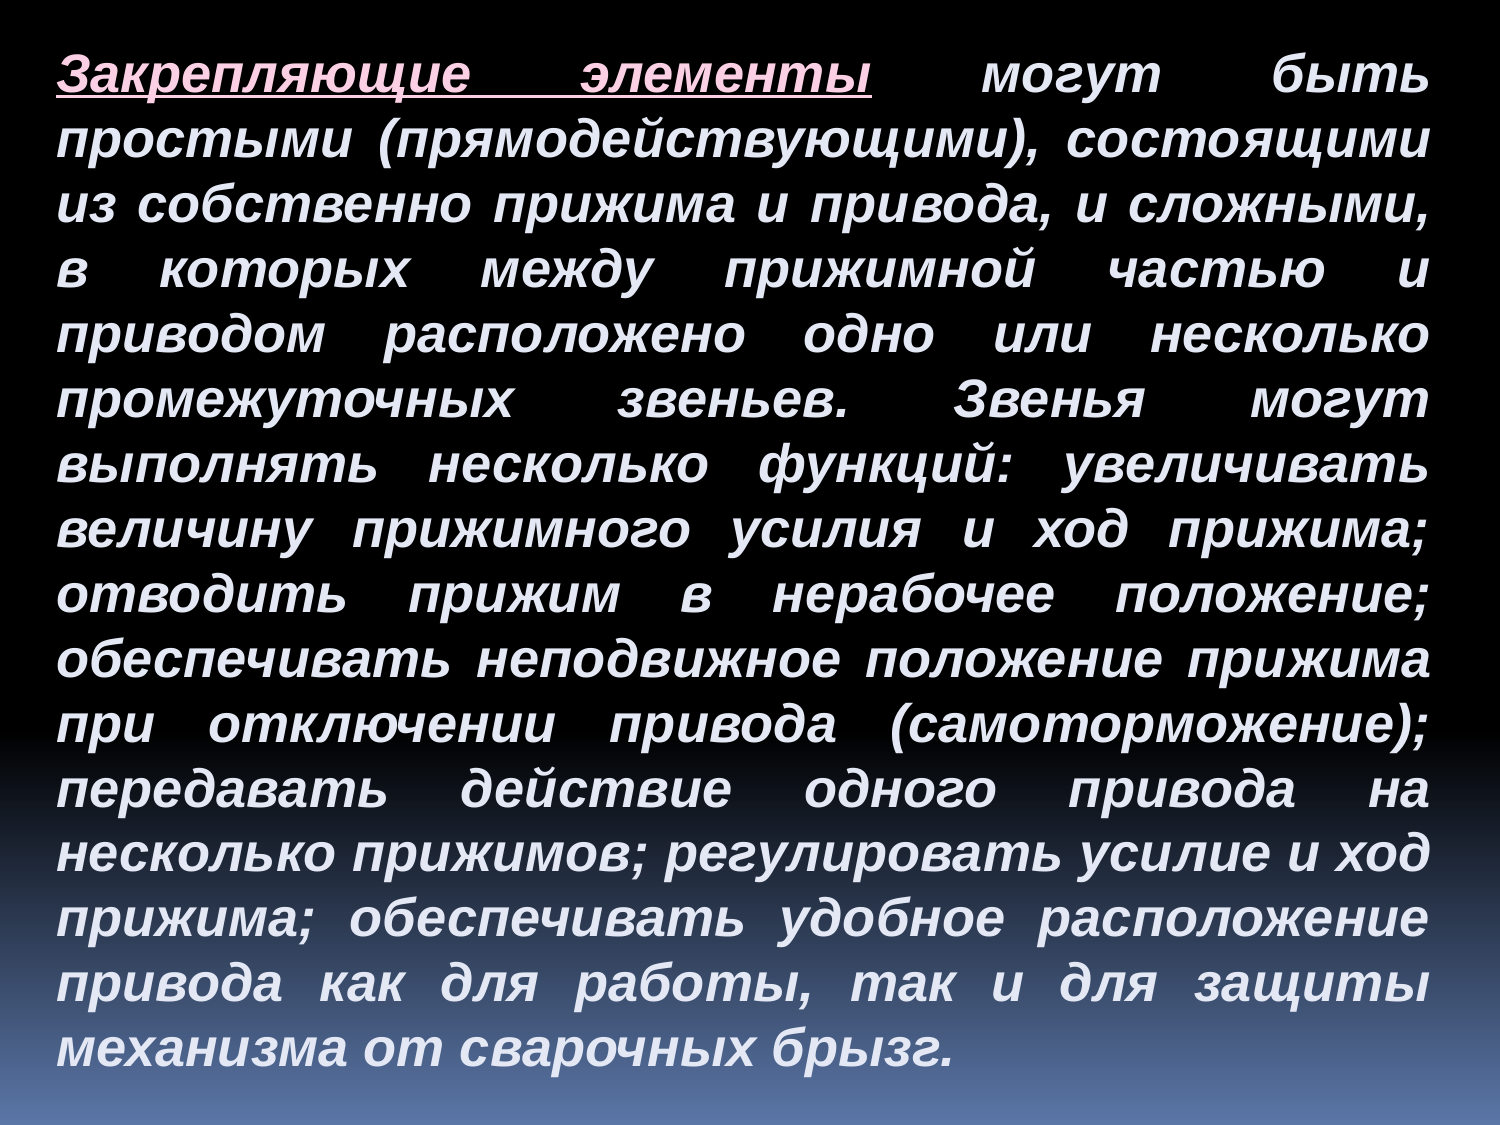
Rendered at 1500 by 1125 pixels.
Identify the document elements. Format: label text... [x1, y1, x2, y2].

text_box Закрепляющие элементы могут быть простыми (прямодействующими), состо­ящими из собственно прижима и при­вода, и сложными, в которых между прижимной частью и приводом распо­ложено одно или несколько промежуточных звеньев. Звенья могут выполнять несколько функций: увеличивать величину прижимного усилия и ход прижима; отводить прижим в не­рабочее положение; обеспечивать неподвижное положение при­жима при отключении привода (самоторможение); передавать дей­ствие одного привода на несколько прижимов; регулировать уси­лие и ход прижима; обеспечивать удобное расположение при­вода как для работы, так и для защиты механизма от сварочных брызг. [41, 30, 1447, 1085]
